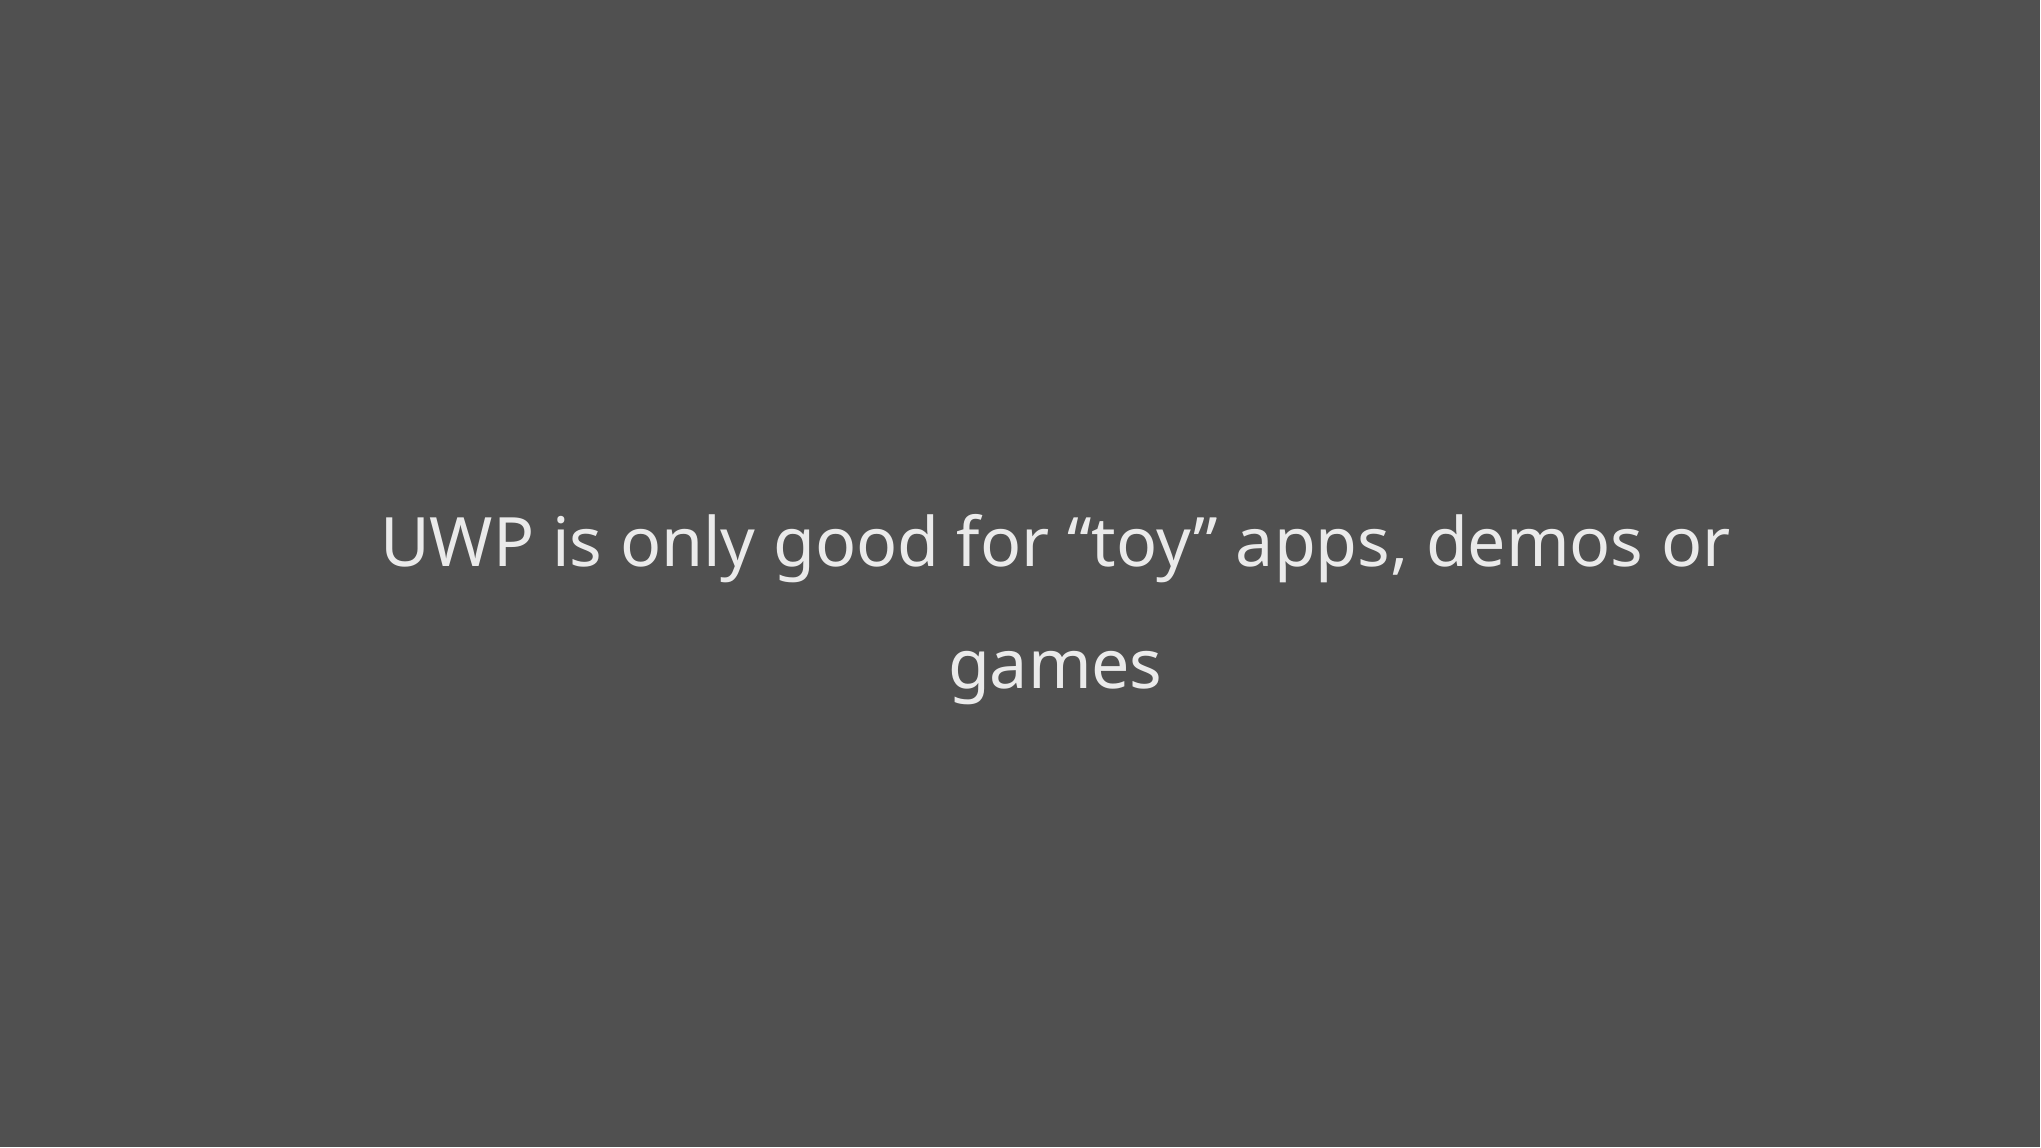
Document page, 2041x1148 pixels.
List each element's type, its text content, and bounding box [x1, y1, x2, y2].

list UWP is only good for “toy” apps, demos or games [255, 501, 1856, 659]
